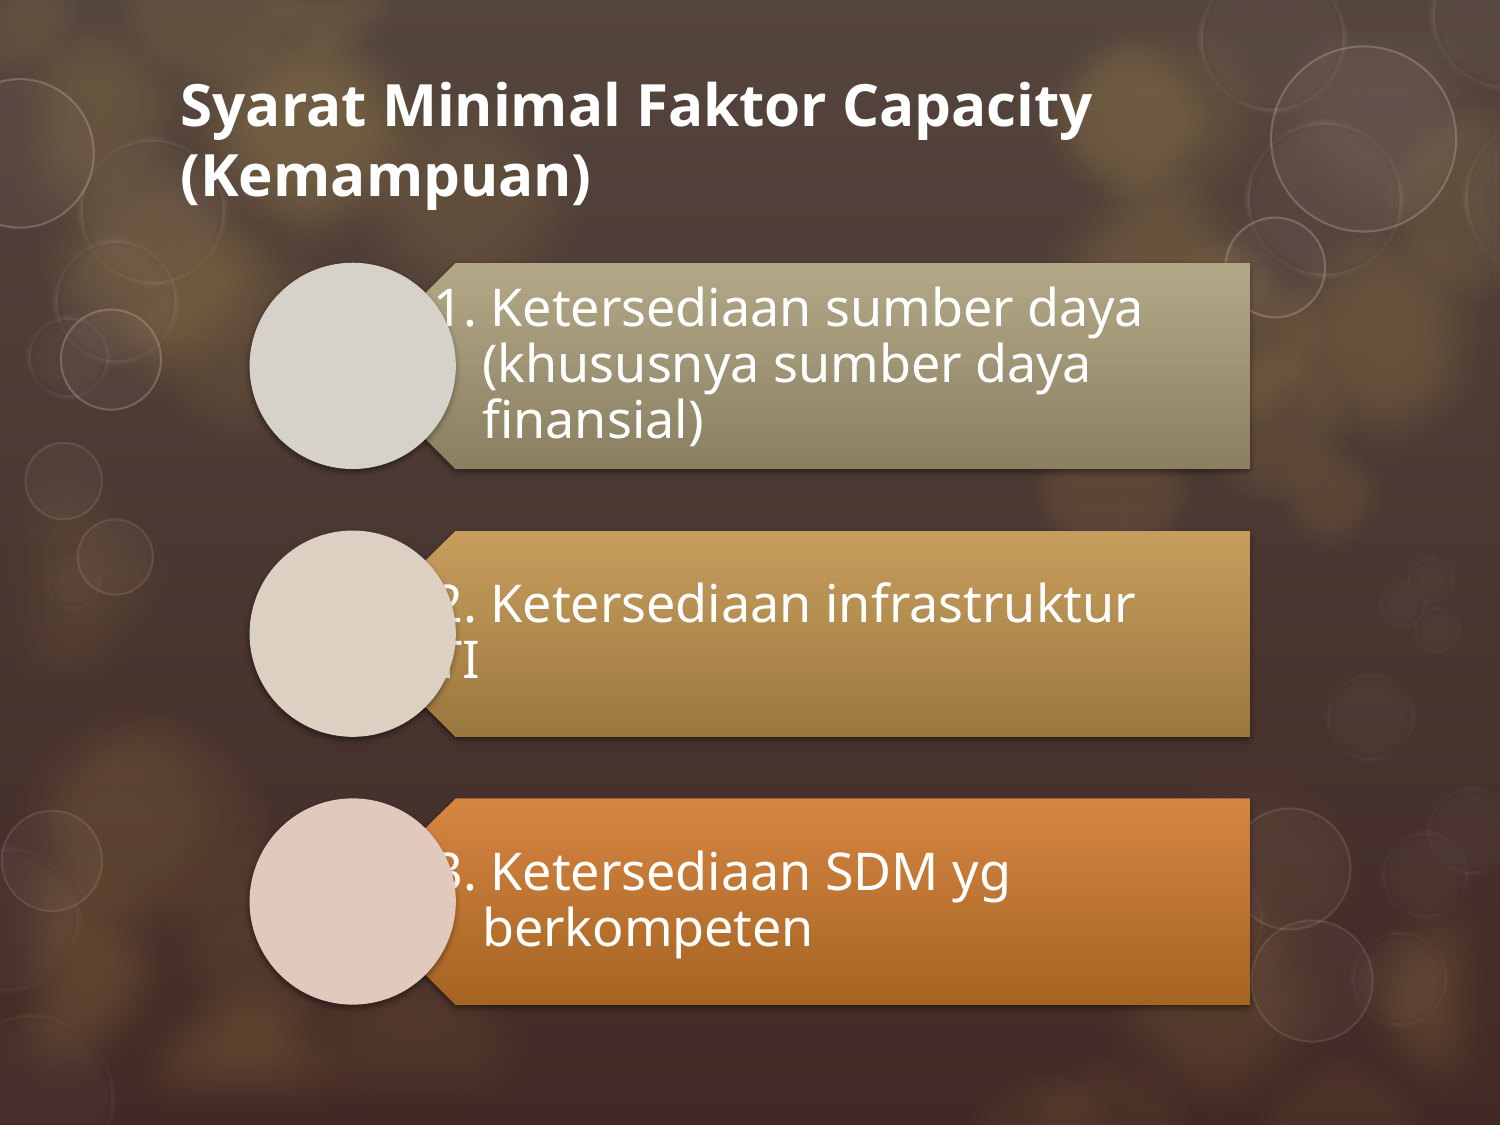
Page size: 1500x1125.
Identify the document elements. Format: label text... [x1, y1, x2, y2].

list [74, 261, 1426, 1006]
title Syarat Minimal Faktor Capacity (Kemampuan) [165, 62, 1335, 214]
